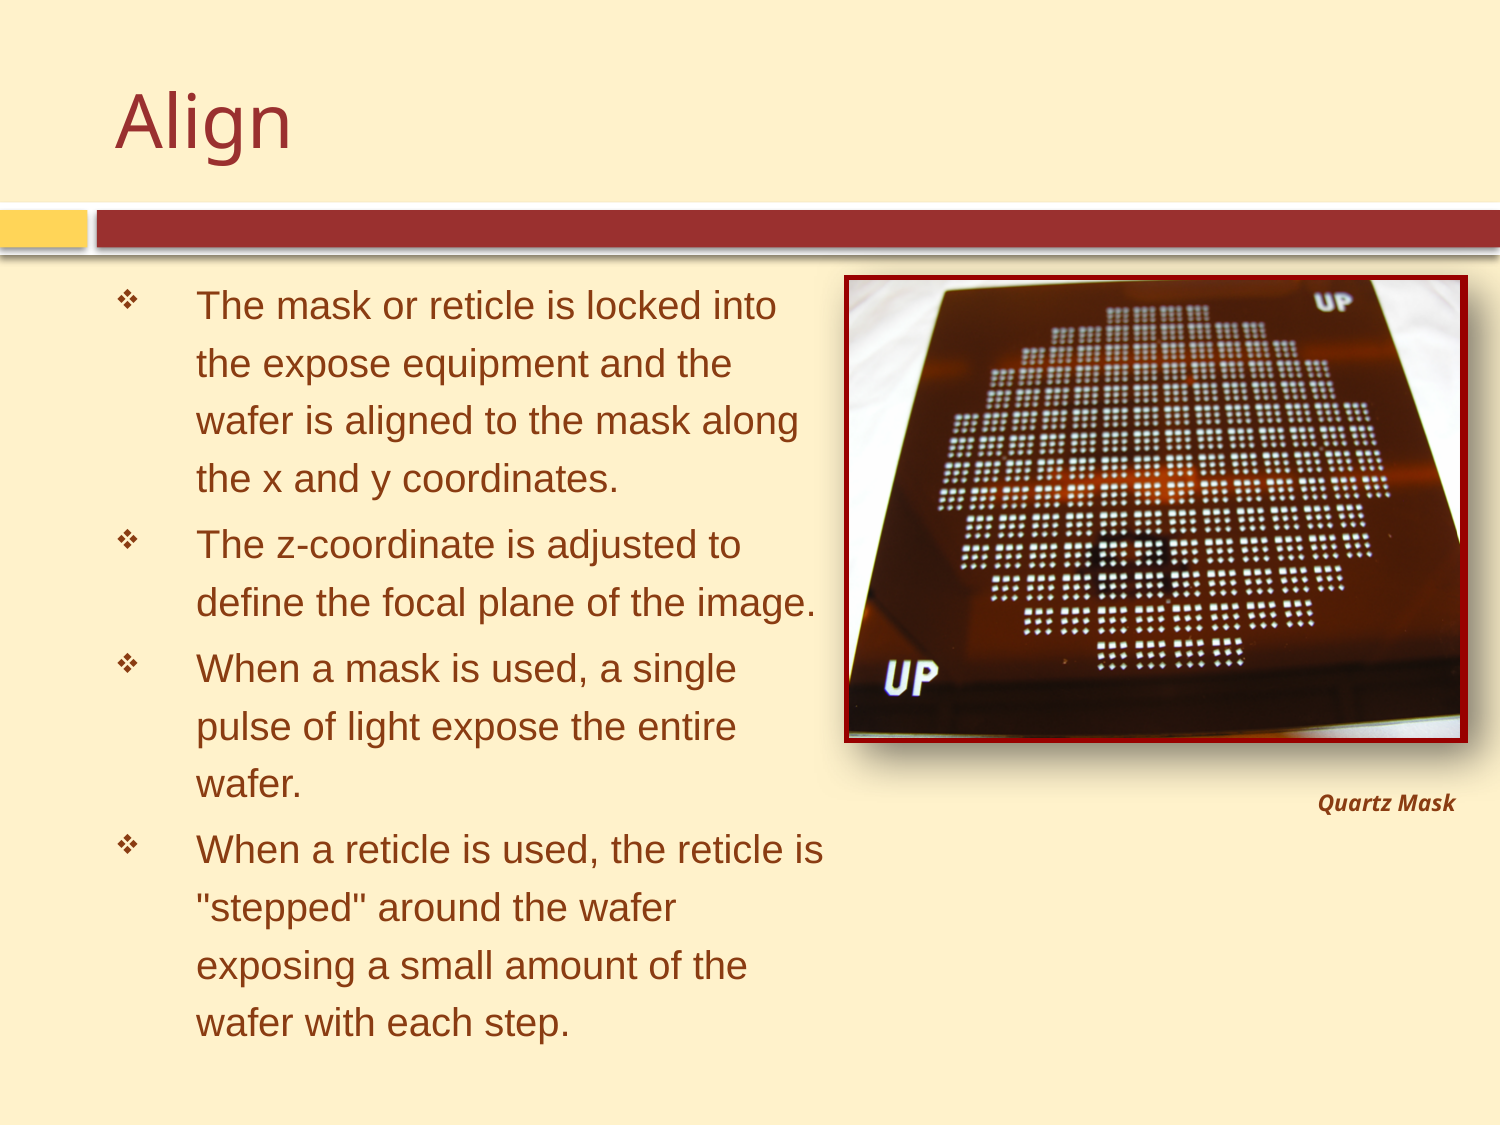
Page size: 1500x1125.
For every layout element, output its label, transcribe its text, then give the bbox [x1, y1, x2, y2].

title Align [100, 37, 1438, 200]
list The mask or reticle is locked into the expose equipment and the wafer is aligned to the mask along the x and y coordinates. The z-coordinate is adjusted to define the focal plane of the image. When a mask is used, a single pulse of light expose the entire wafer. When a reticle is used, the reticle is "stepped" around the wafer exposing a small amount of the wafer with each step. [100, 262, 840, 1085]
text_box Quartz Mask [847, 781, 1471, 824]
picture [843, 275, 1468, 744]
